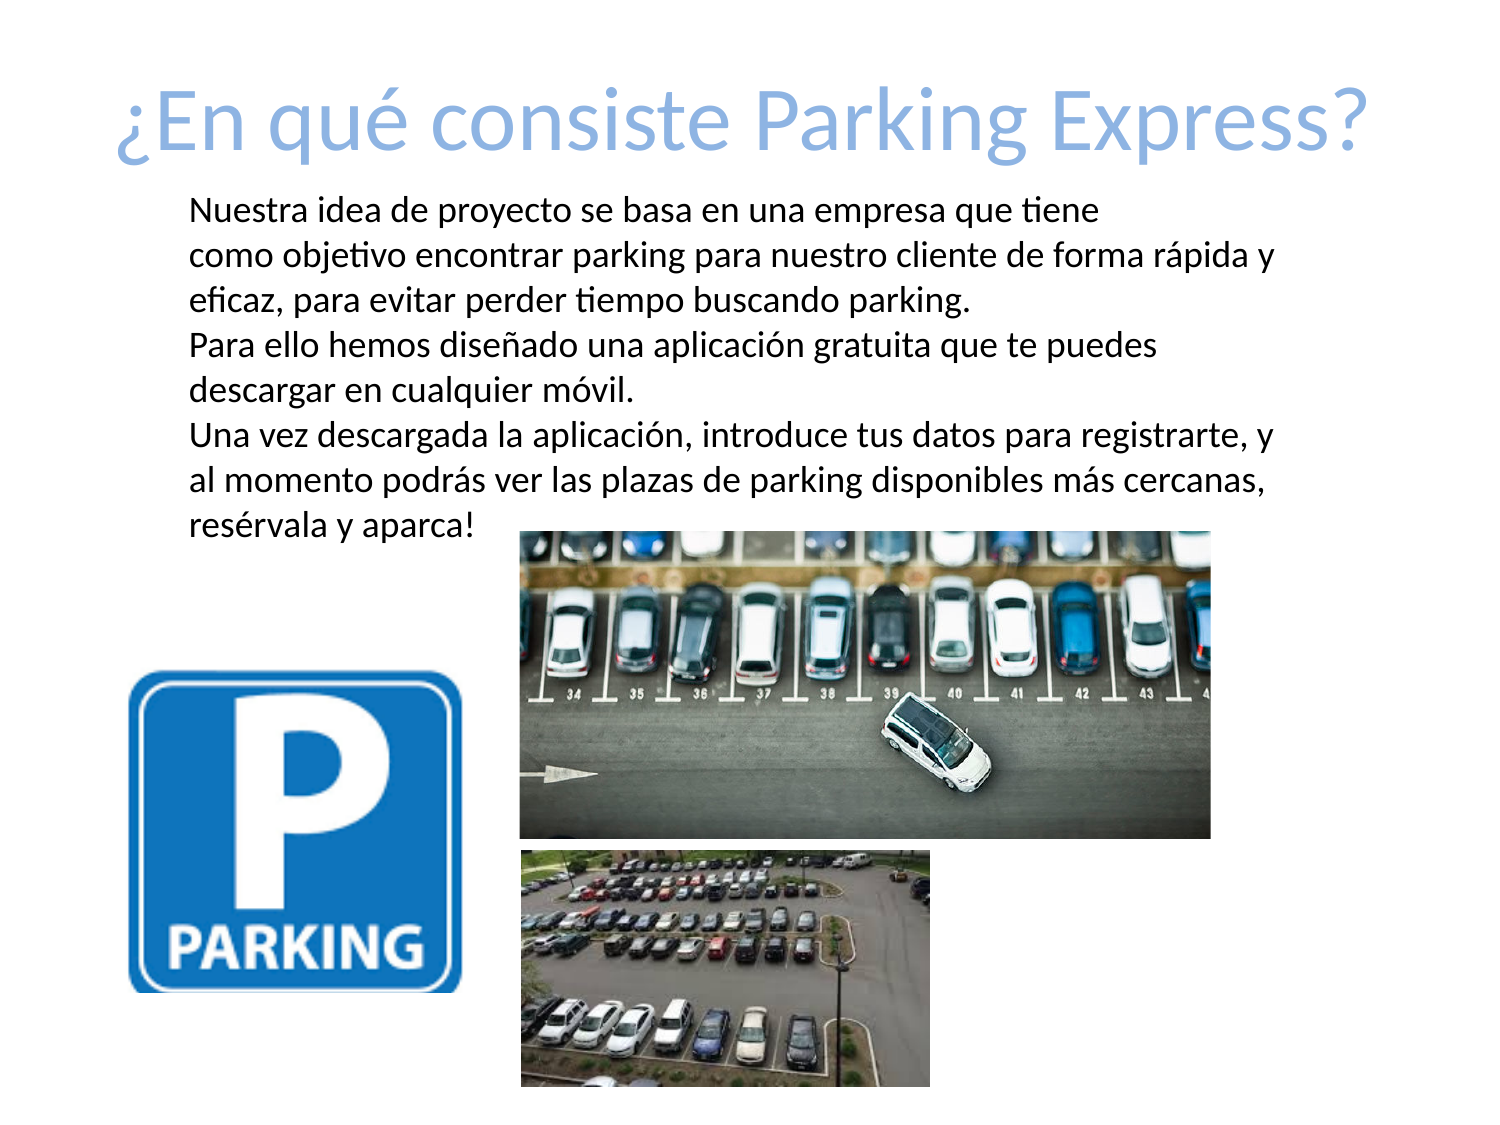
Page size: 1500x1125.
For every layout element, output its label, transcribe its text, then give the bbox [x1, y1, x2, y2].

picture [58, 531, 1211, 1087]
text_box ¿En qué consiste Parking Express? [68, 19, 1419, 208]
text_box Nuestra idea de proyecto se basa en una empresa que tiene como objetivo encontrar parking para nuestro cliente de forma rápida y eficaz, para evitar perder tiempo buscando parking. Para ello hemos diseñado una aplicación gratuita que te puedes descargar en cualquier móvil. Una vez descargada la aplicación, introduce tus datos para registrarte, y al momento podrás ver las plazas de parking disponibles más cercanas, resérvala y aparca! [174, 177, 1300, 642]
picture [1194, 598, 1211, 607]
